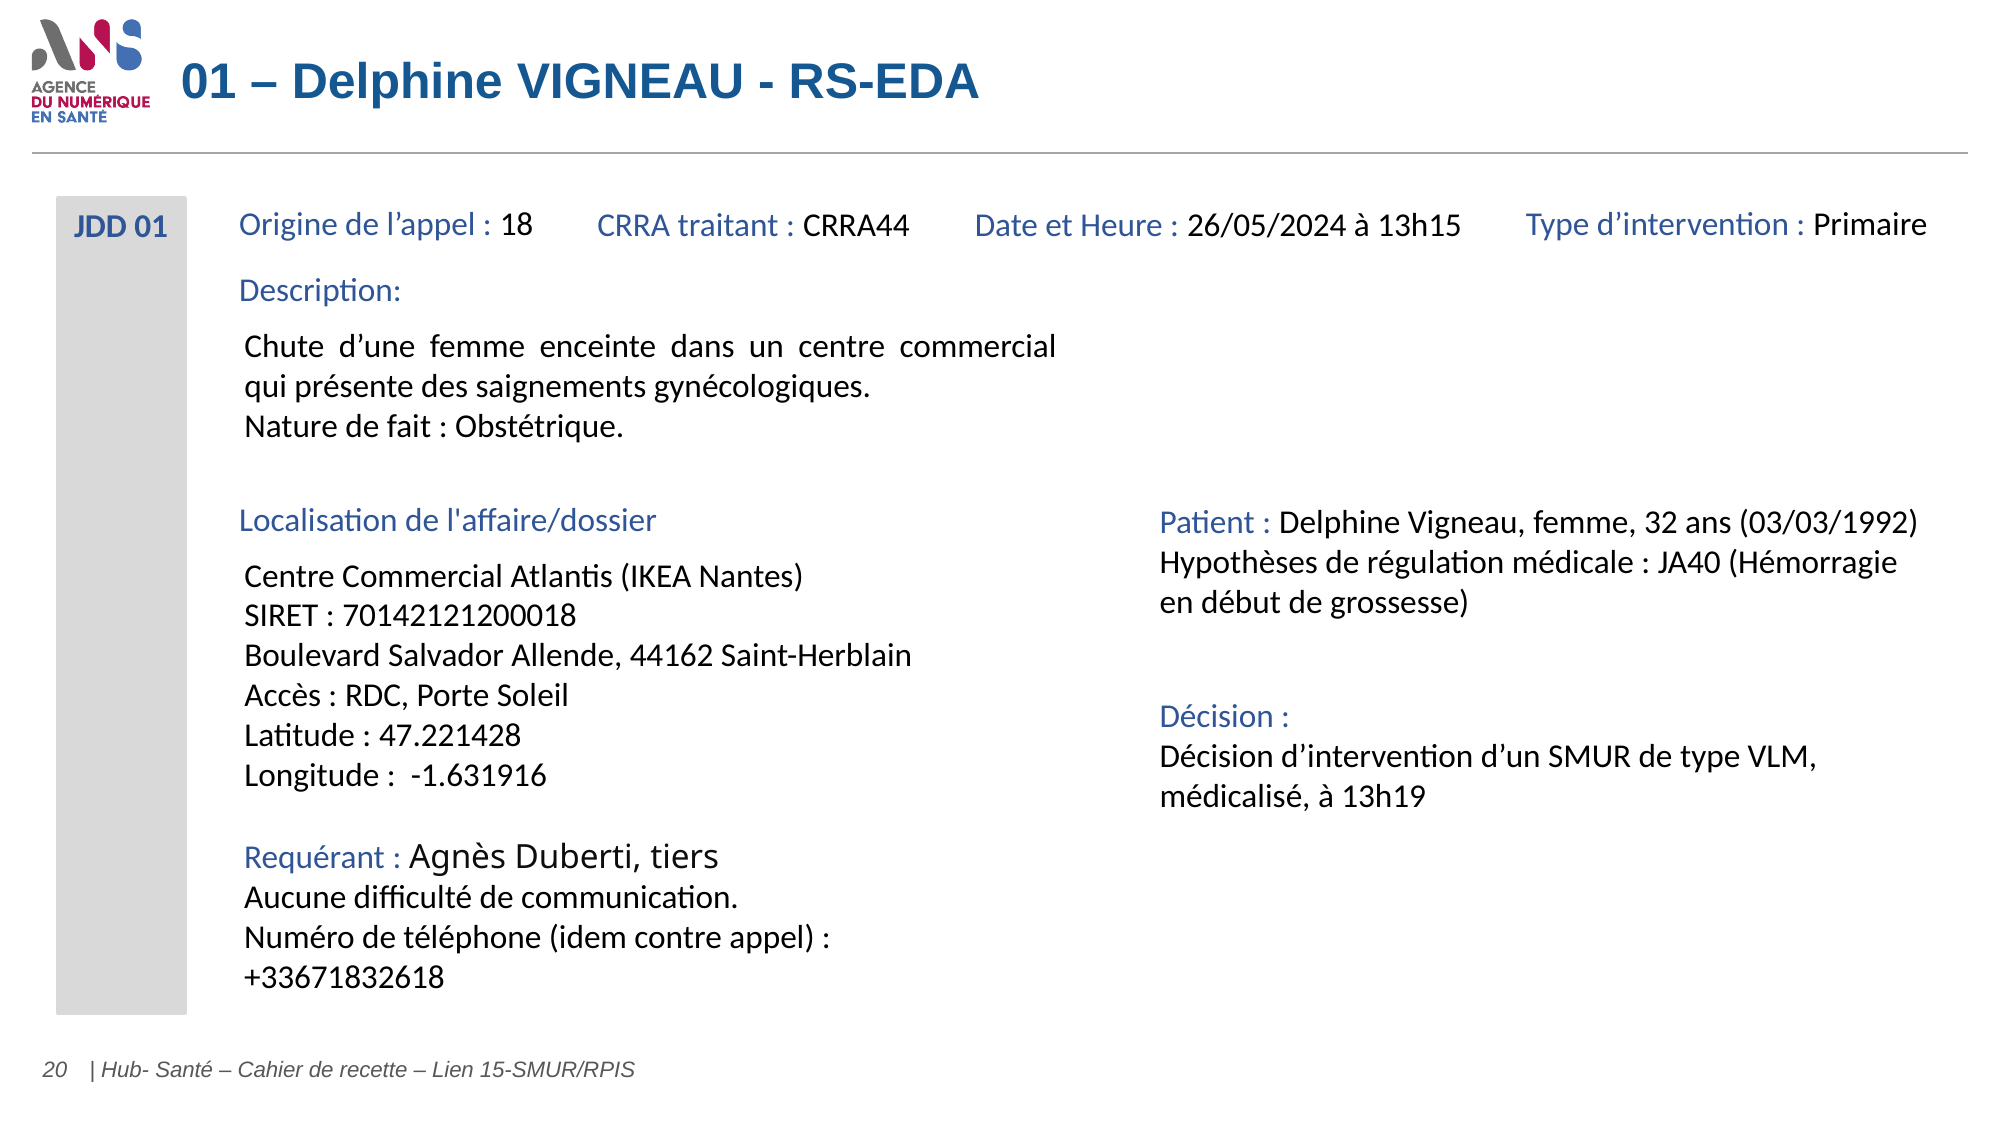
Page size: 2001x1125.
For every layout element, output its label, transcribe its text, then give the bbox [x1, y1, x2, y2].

text_box Requérant : Agnès Duberti, tiers Aucune difficulté de communication. Numéro de téléphone (idem contre appel) : +33671832618 [229, 827, 1055, 1003]
text_box Localisation de l'affaire/dossier [224, 490, 1225, 546]
text_box Patient : Delphine Vigneau, femme, 32 ans (03/03/1992) Hypothèses de régulation médicale : JA40 (Hémorragie en début de grossesse) [1144, 493, 1945, 628]
text_box Description: [224, 260, 1225, 316]
picture [31, 19, 150, 123]
text_box Origine de l’appel : 18 [224, 194, 726, 250]
text_box CRRA traitant : CRRA44 [582, 196, 960, 251]
slide_number 20 [23, 1038, 87, 1099]
text_box Date et Heure : 26/05/2024 à 13h15 [960, 195, 1490, 251]
footer | Hub- Santé – Cahier de recette – Lien 15-SMUR/RPIS [89, 1038, 1605, 1099]
text_box JDD 01 [56, 196, 187, 1015]
title 01 – Delphine VIGNEAU - RS-EDA [180, 19, 1945, 138]
text_box Type d’intervention : Primaire [1511, 194, 2000, 250]
text_box Chute d’une femme enceinte dans un centre commercial qui présente des saignements gynécologiques. Nature de fait : Obstétrique. [229, 317, 1073, 490]
text_box Centre Commercial Atlantis (IKEA Nantes) SIRET : 70142121200018 Boulevard Salvador Allende, 44162 Saint-Herblain Accès : RDC, Porte Soleil Latitude : 47.221428 Longitude : -1.631916 [229, 546, 1073, 801]
text_box Décision : Décision d’intervention d’un SMUR de type VLM, médicalisé, à 13h19 [1144, 686, 1945, 822]
